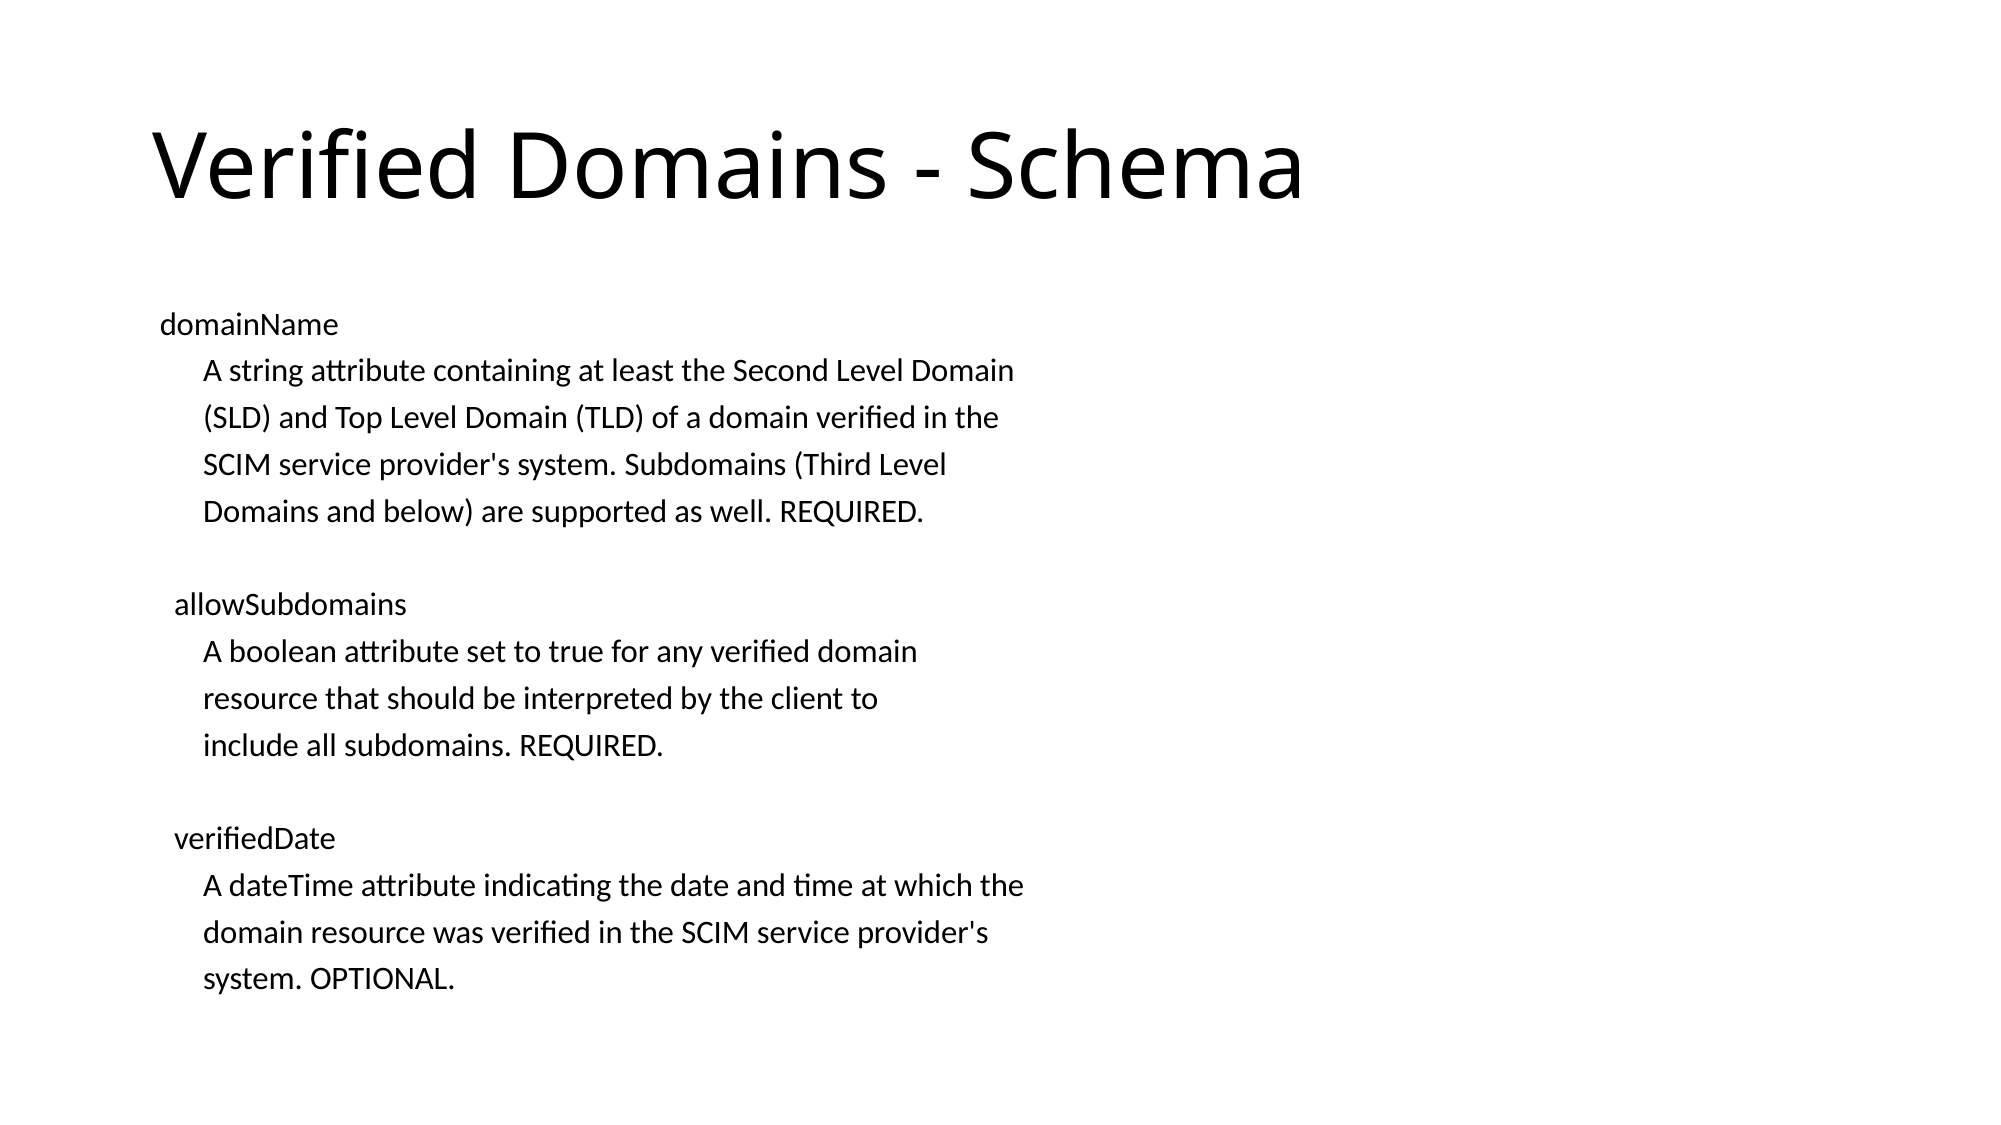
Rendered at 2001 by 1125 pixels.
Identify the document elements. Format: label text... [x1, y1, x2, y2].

list domainName A string attribute containing at least the Second Level Domain (SLD) and Top Level Domain (TLD) of a domain verified in the SCIM service provider's system. Subdomains (Third Level Domains and below) are supported as well. REQUIRED. allowSubdomains A boolean attribute set to true for any verified domain resource that should be interpreted by the client to include all subdomains. REQUIRED. verifiedDate A dateTime attribute indicating the date and time at which the domain resource was verified in the SCIM service provider's system. OPTIONAL. [137, 299, 1863, 1014]
title Verified Domains - Schema [137, 59, 1863, 278]
